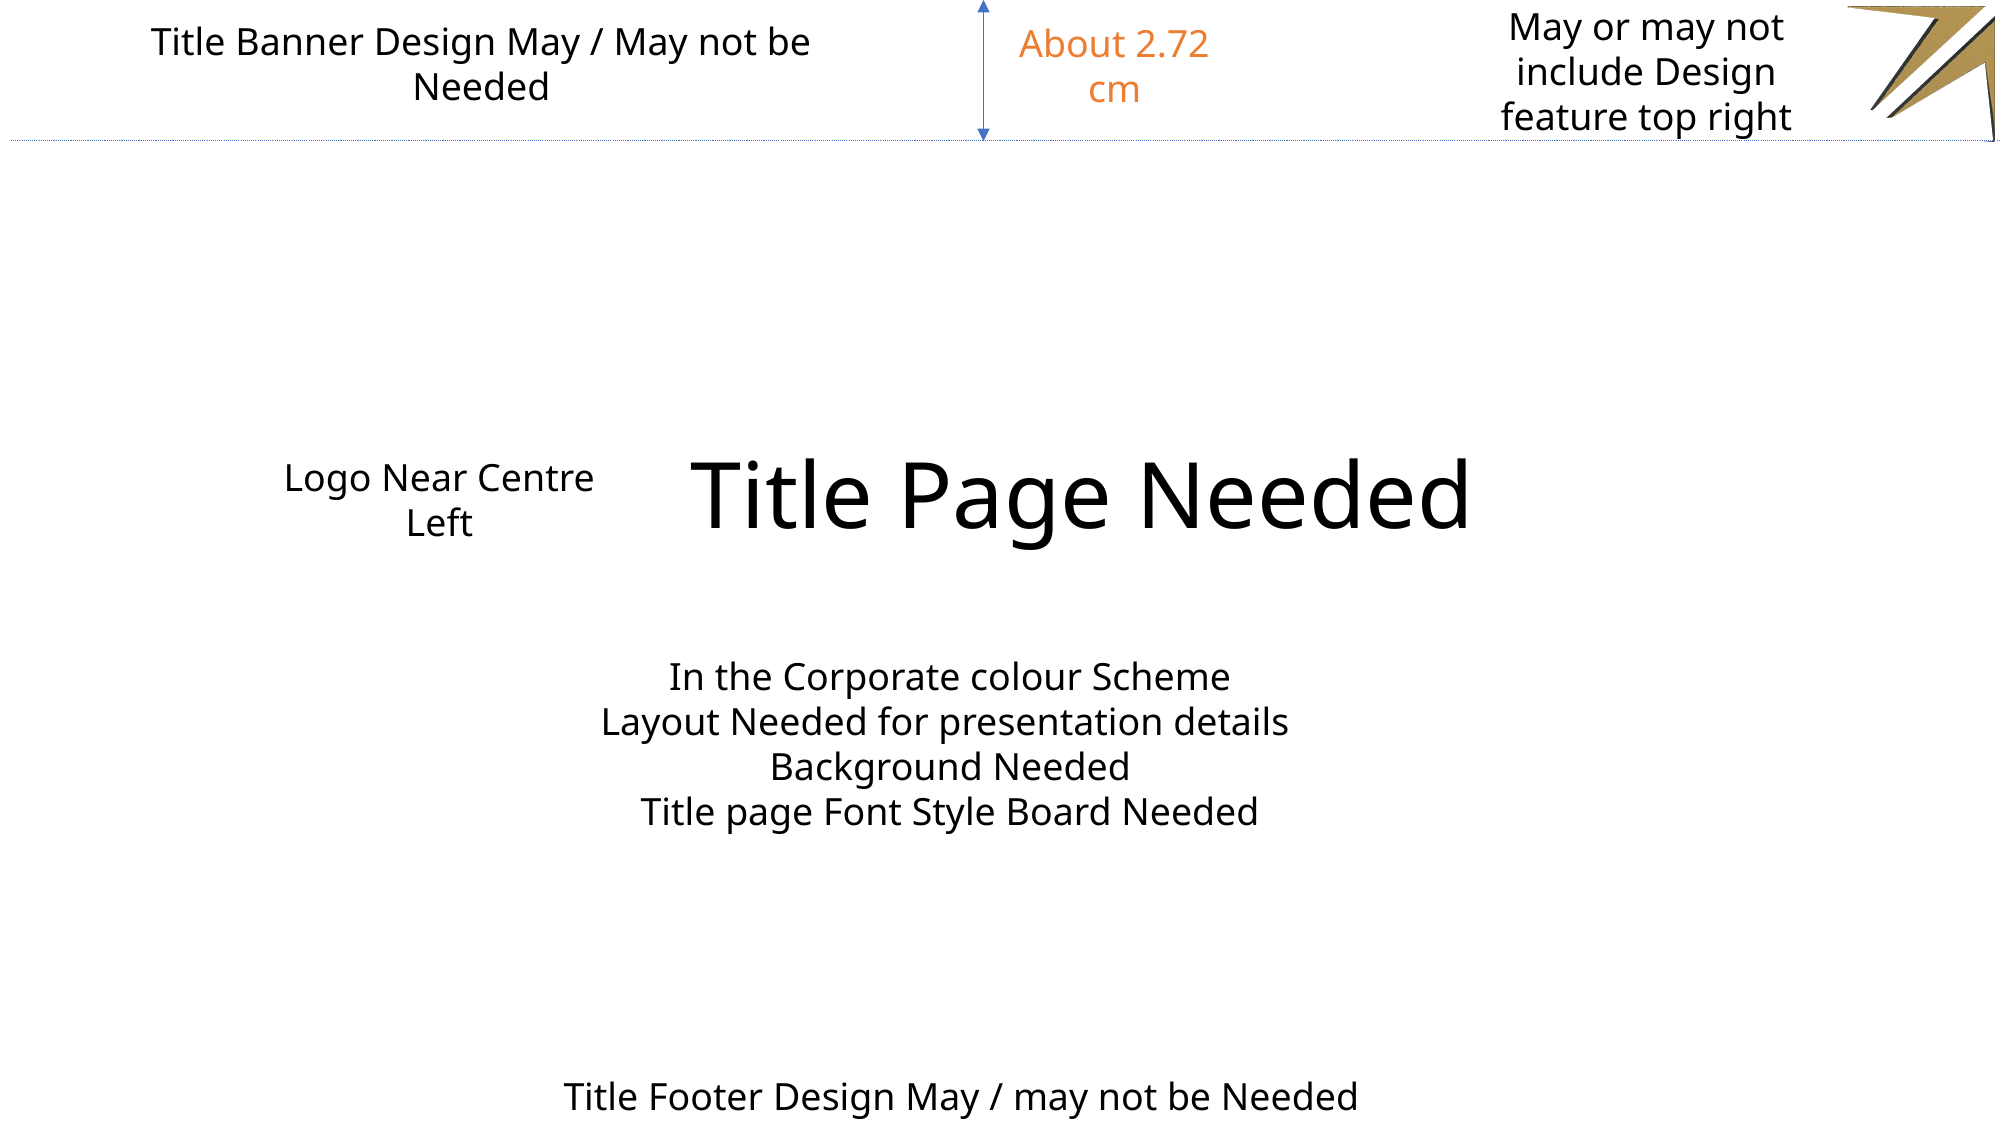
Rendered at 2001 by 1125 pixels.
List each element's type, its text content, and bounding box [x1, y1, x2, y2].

text_box Title Footer Design May / may not be Needed [509, 1064, 1414, 1125]
text_box In the Corporate colour Scheme Layout Needed for presentation details Background Needed Title page Font Style Board Needed [487, 607, 1414, 878]
text_box About 2.72 cm [984, 34, 1247, 95]
text_box May or may not include Design feature top right [1444, 32, 1840, 109]
text_box Logo Near Centre Left [255, 468, 624, 530]
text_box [1840, 0, 2000, 140]
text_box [1840, 141, 2000, 151]
text_box Title Banner Design May / May not be Needed [112, 32, 851, 94]
title Title Page Needed [675, 390, 1940, 608]
